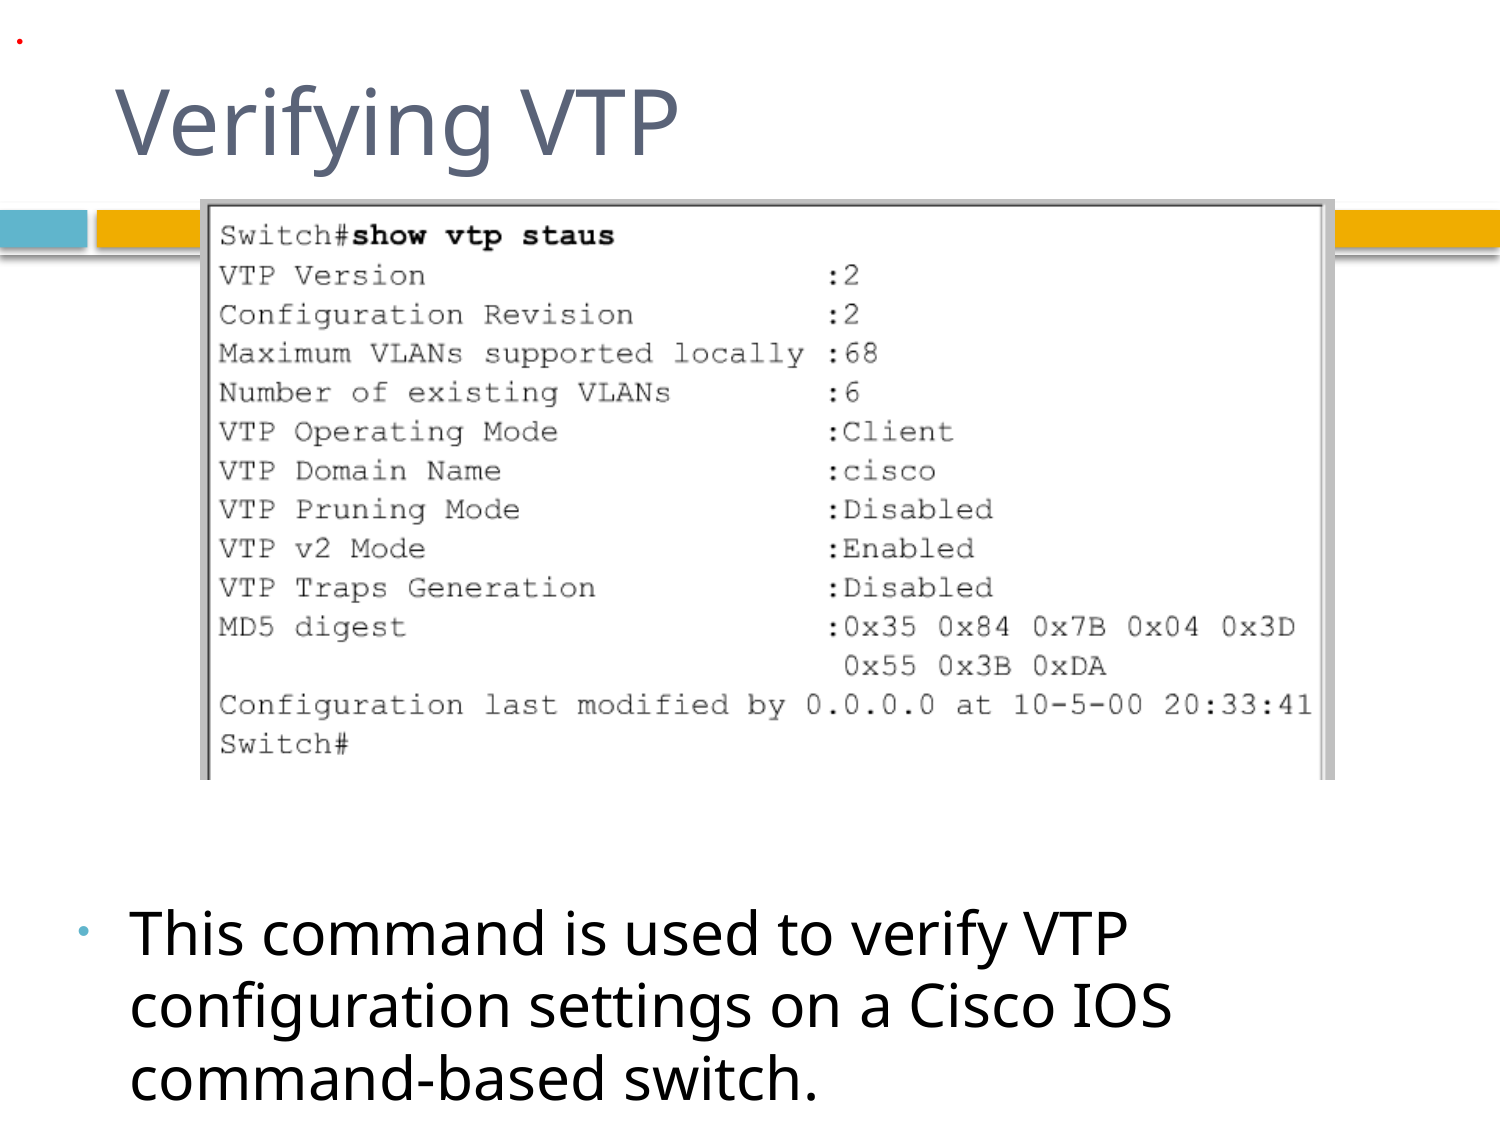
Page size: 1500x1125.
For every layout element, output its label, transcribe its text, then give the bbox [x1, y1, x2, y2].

list This command is used to verify VTP configuration settings on a Cisco IOS command-based switch. [62, 887, 1463, 1075]
title Verifying VTP [100, 37, 1438, 200]
picture [199, 199, 1335, 780]
text_box . [0, 0, 50, 60]
